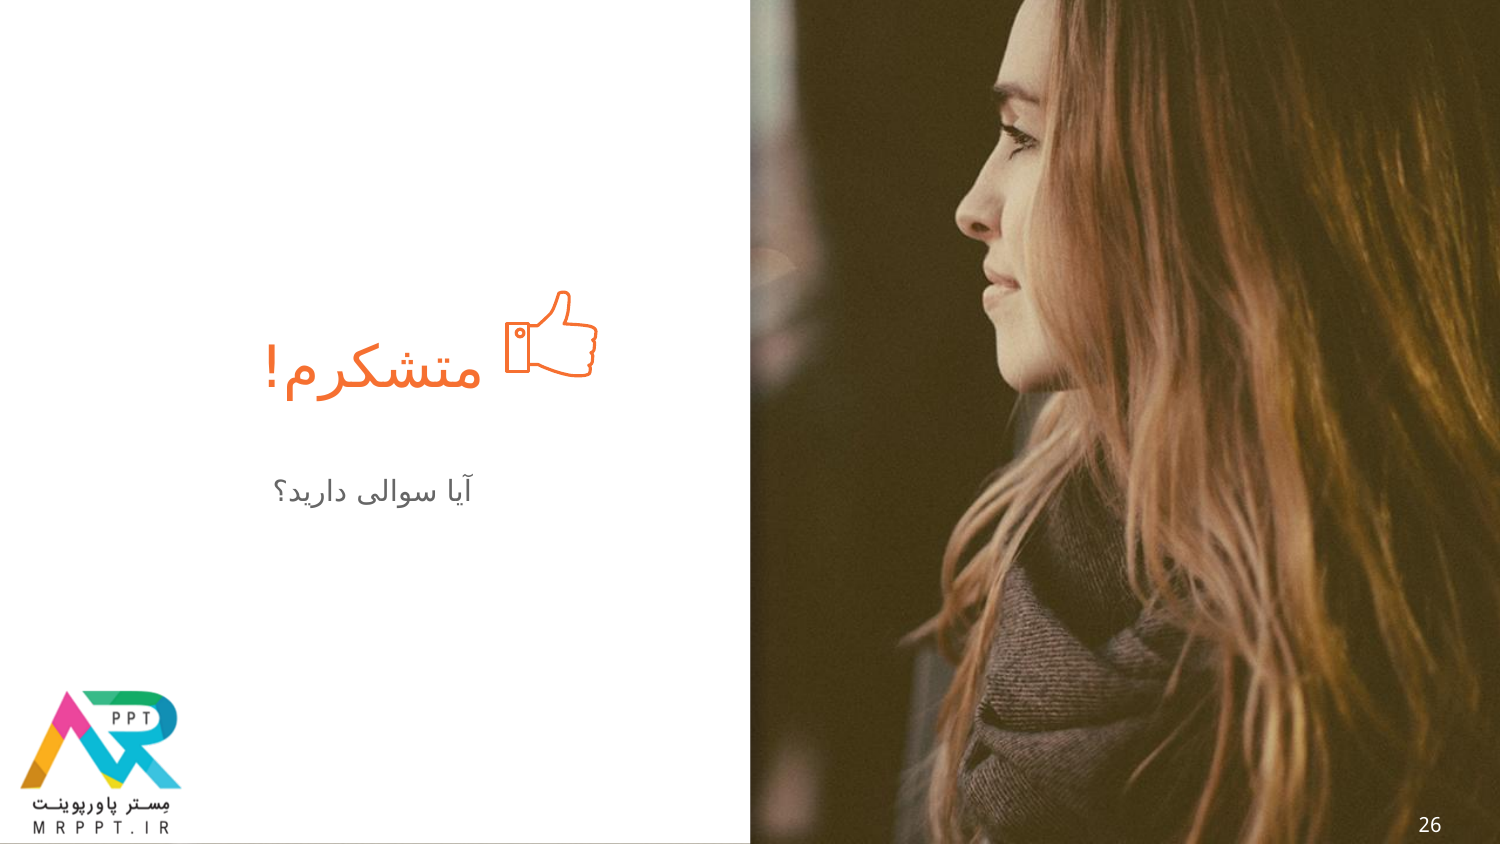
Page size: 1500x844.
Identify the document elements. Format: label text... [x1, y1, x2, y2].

slide_number 26 [1403, 779, 1494, 844]
list آیا سوالی دارید؟ [83, 422, 661, 716]
picture [0, 682, 201, 844]
picture [751, 0, 1500, 844]
title متشکرم! [83, 254, 661, 414]
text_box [506, 291, 597, 377]
